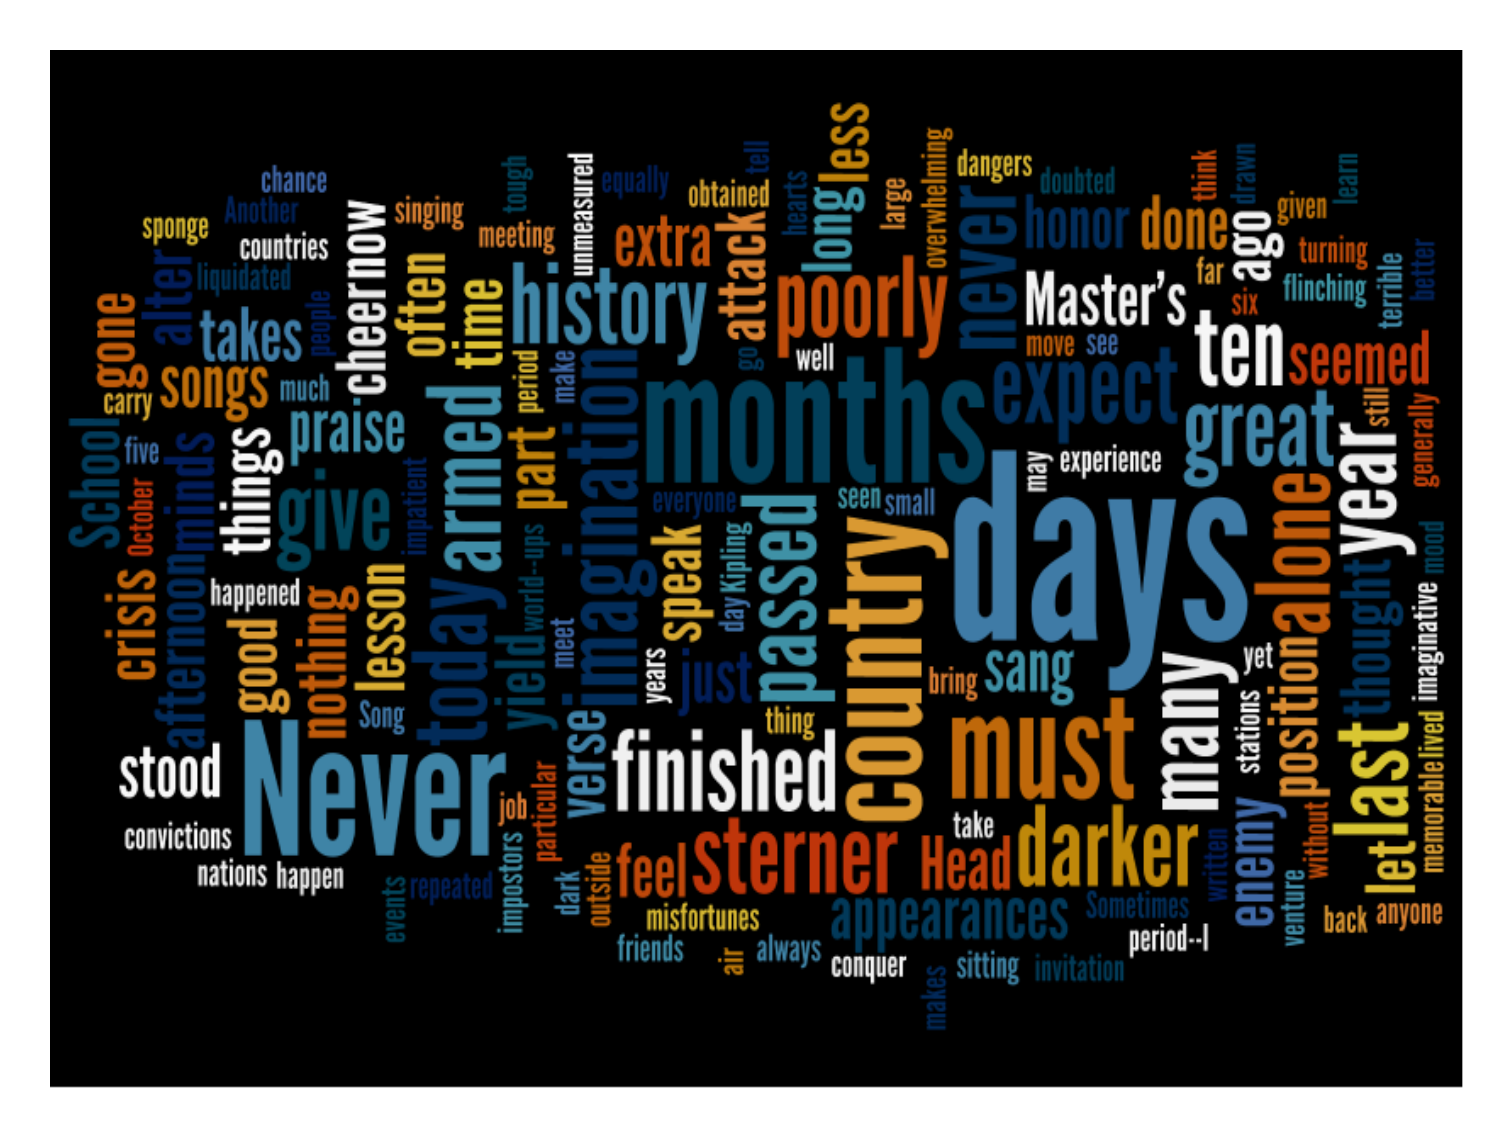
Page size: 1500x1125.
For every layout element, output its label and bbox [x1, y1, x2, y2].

picture [49, 49, 1463, 1088]
